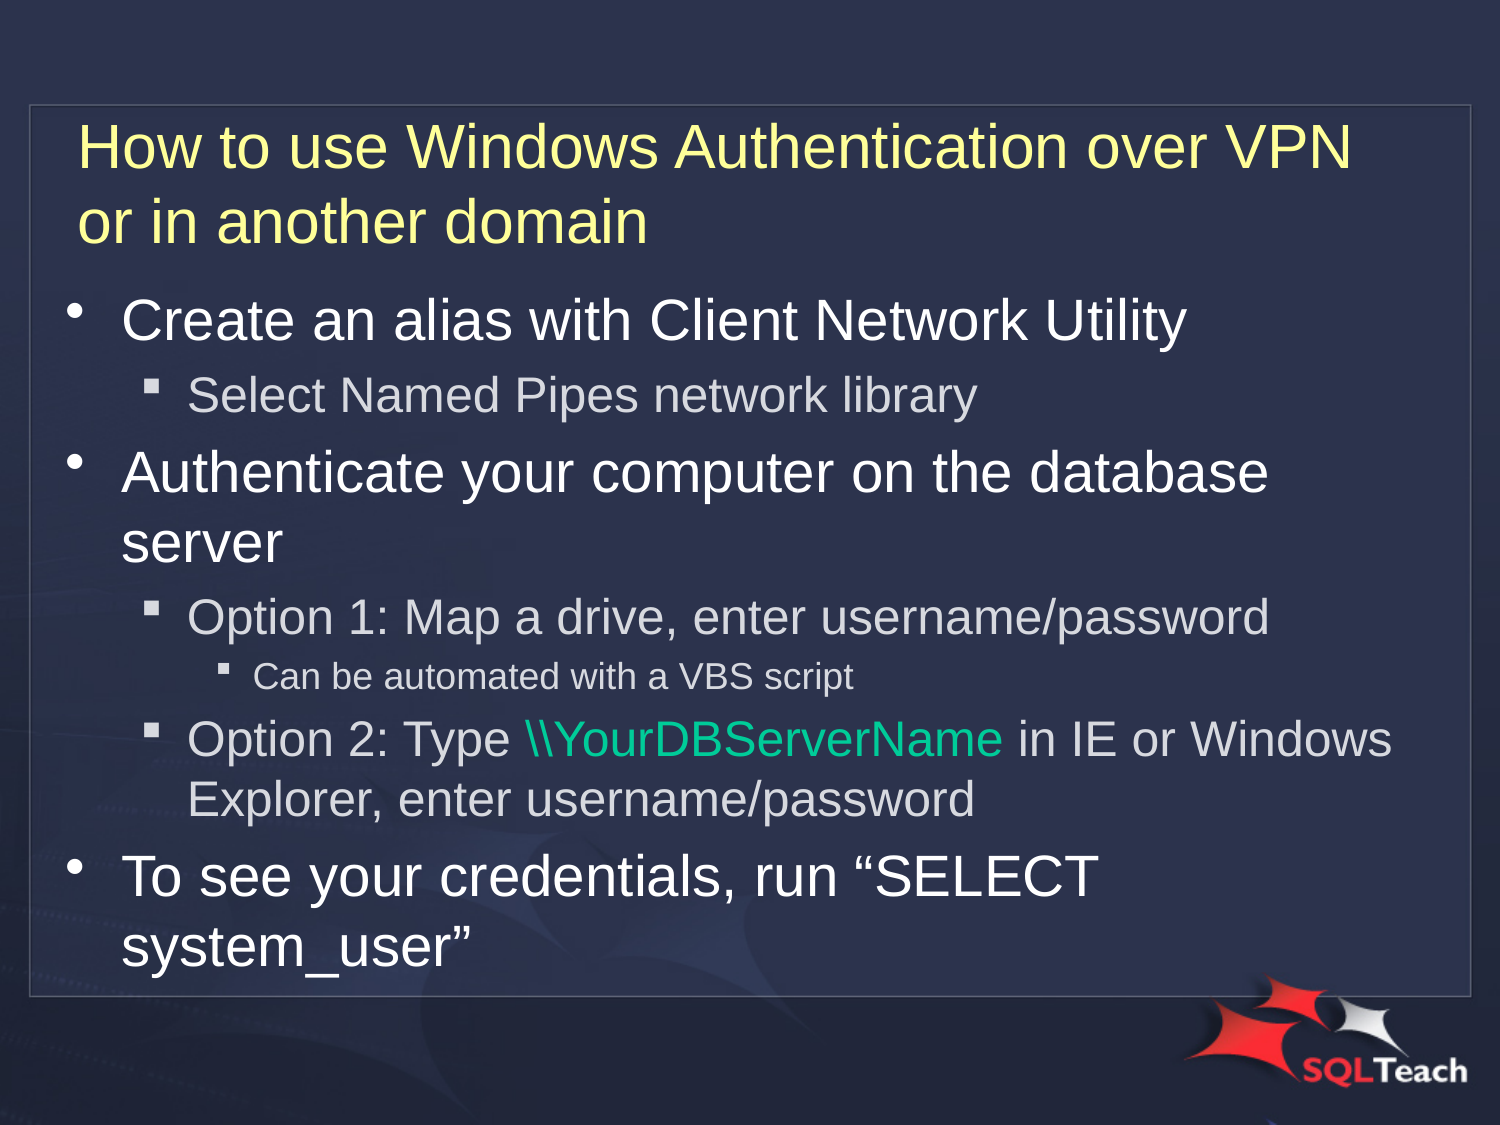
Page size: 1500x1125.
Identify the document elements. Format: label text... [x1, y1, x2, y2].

list Create an alias with Client Network Utility Select Named Pipes network library Authenticate your computer on the database server Option 1: Map a drive, enter username/password Can be automated with a VBS script Option 2: Type \\YourDBServerName in IE or Windows Explorer, enter username/password To see your credentials, run “SELECT system_user” [49, 274, 1427, 990]
title How to use Windows Authentication over VPN or in another domain [62, 99, 1440, 263]
picture [0, 0, 1500, 1125]
